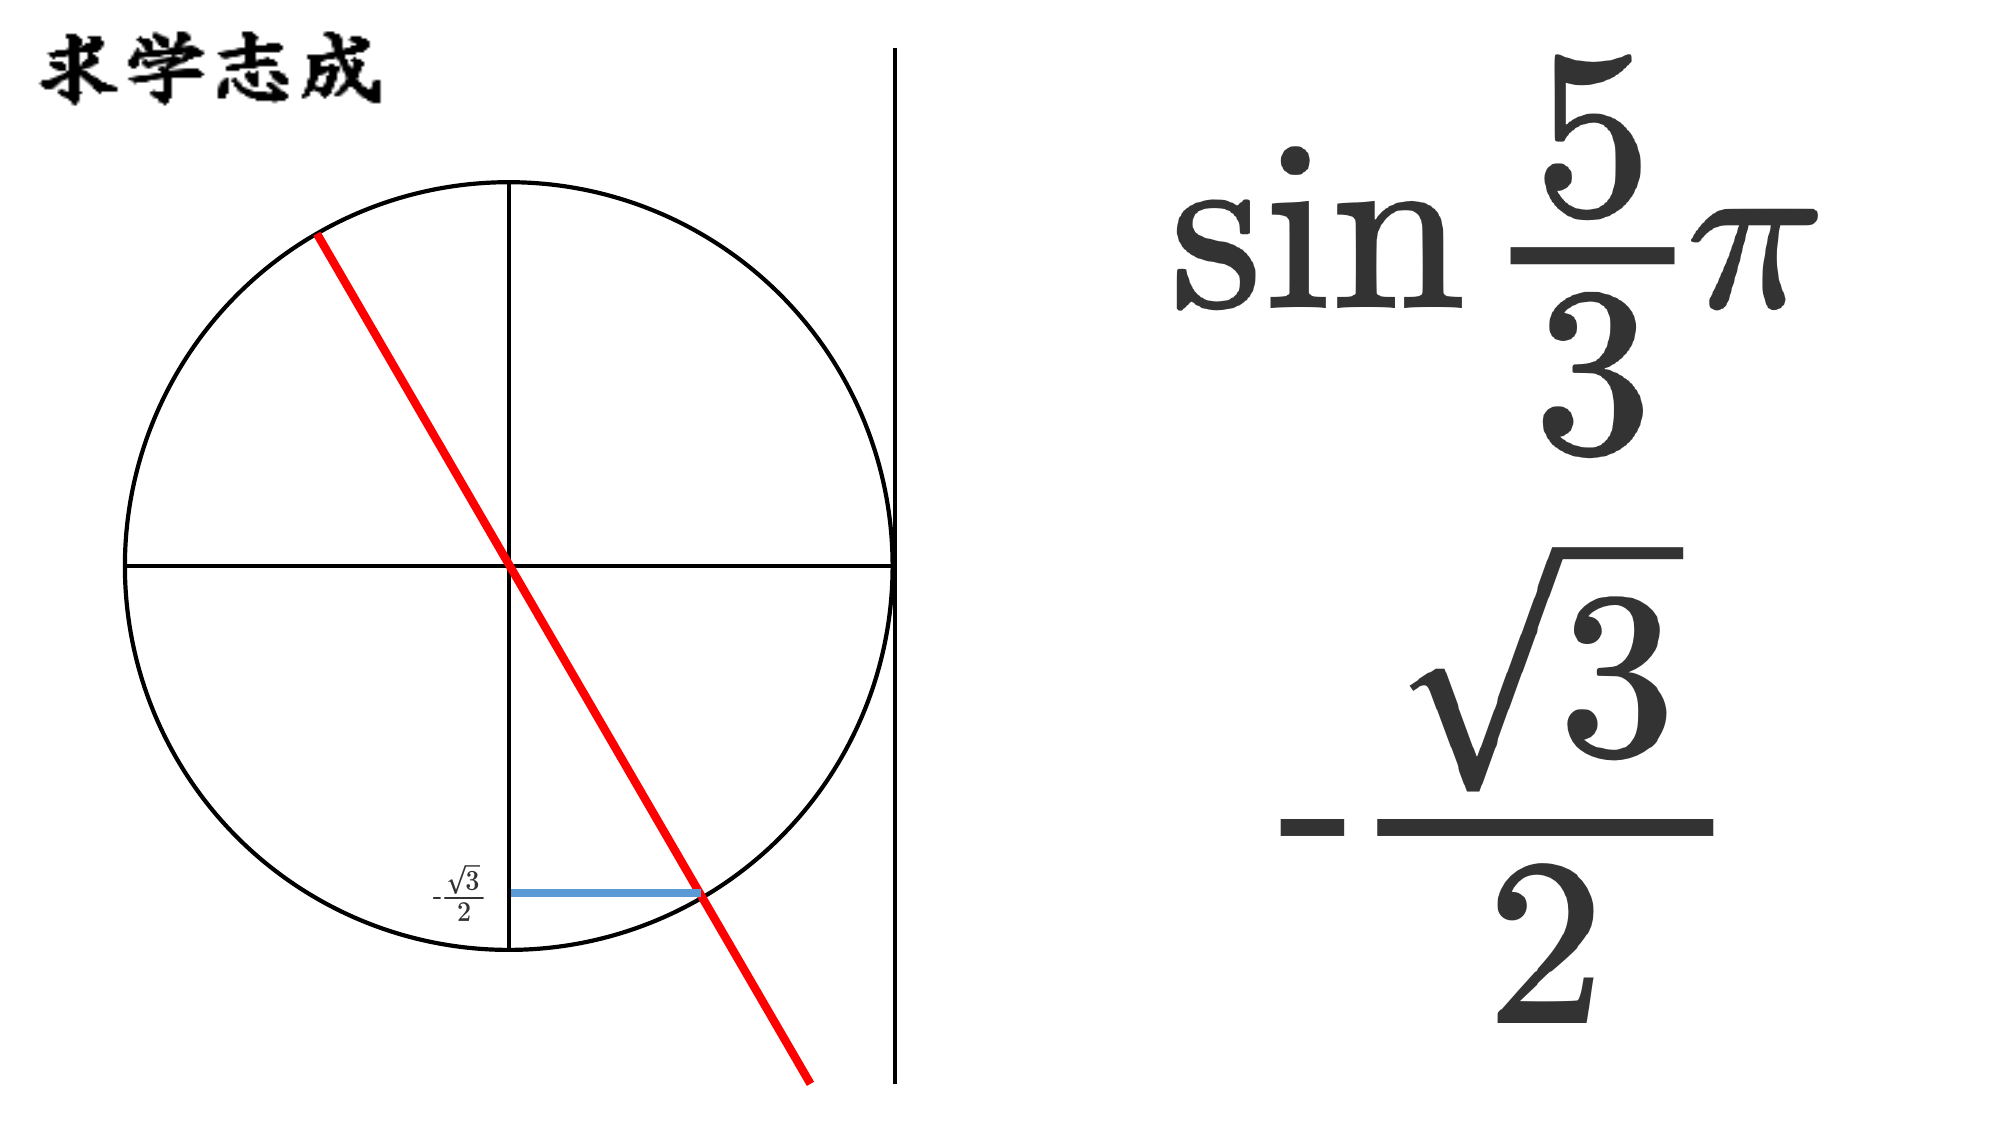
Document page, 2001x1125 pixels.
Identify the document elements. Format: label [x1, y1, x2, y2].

picture [18, 0, 403, 166]
picture [1123, 0, 1873, 1084]
text_box [123, 181, 702, 900]
text_box [316, 233, 811, 1084]
picture [426, 858, 491, 928]
text_box [811, 568, 893, 805]
text_box [811, 327, 893, 564]
